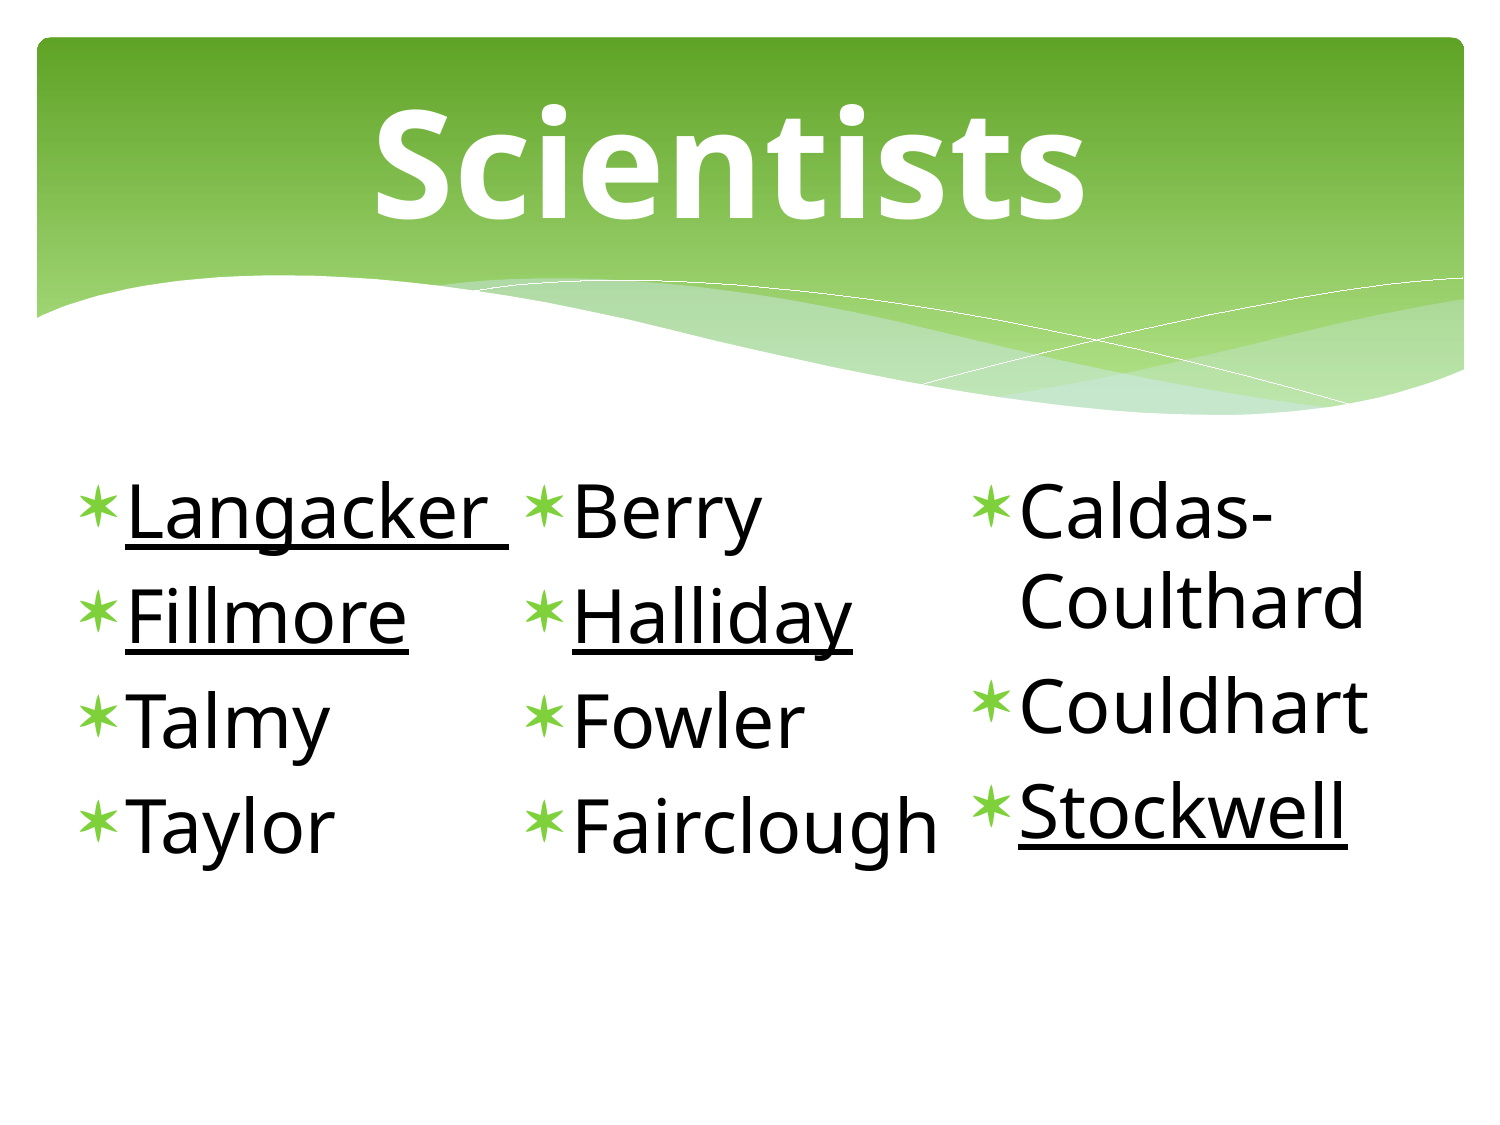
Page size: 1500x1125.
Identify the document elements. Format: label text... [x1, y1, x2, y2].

title Scientists [75, 55, 1425, 261]
list Langacker Fillmore Talmy Taylor Berry Halliday Fowler Fairclough Caldas-Coulthard Couldhart Stockwell [64, 456, 1436, 1023]
